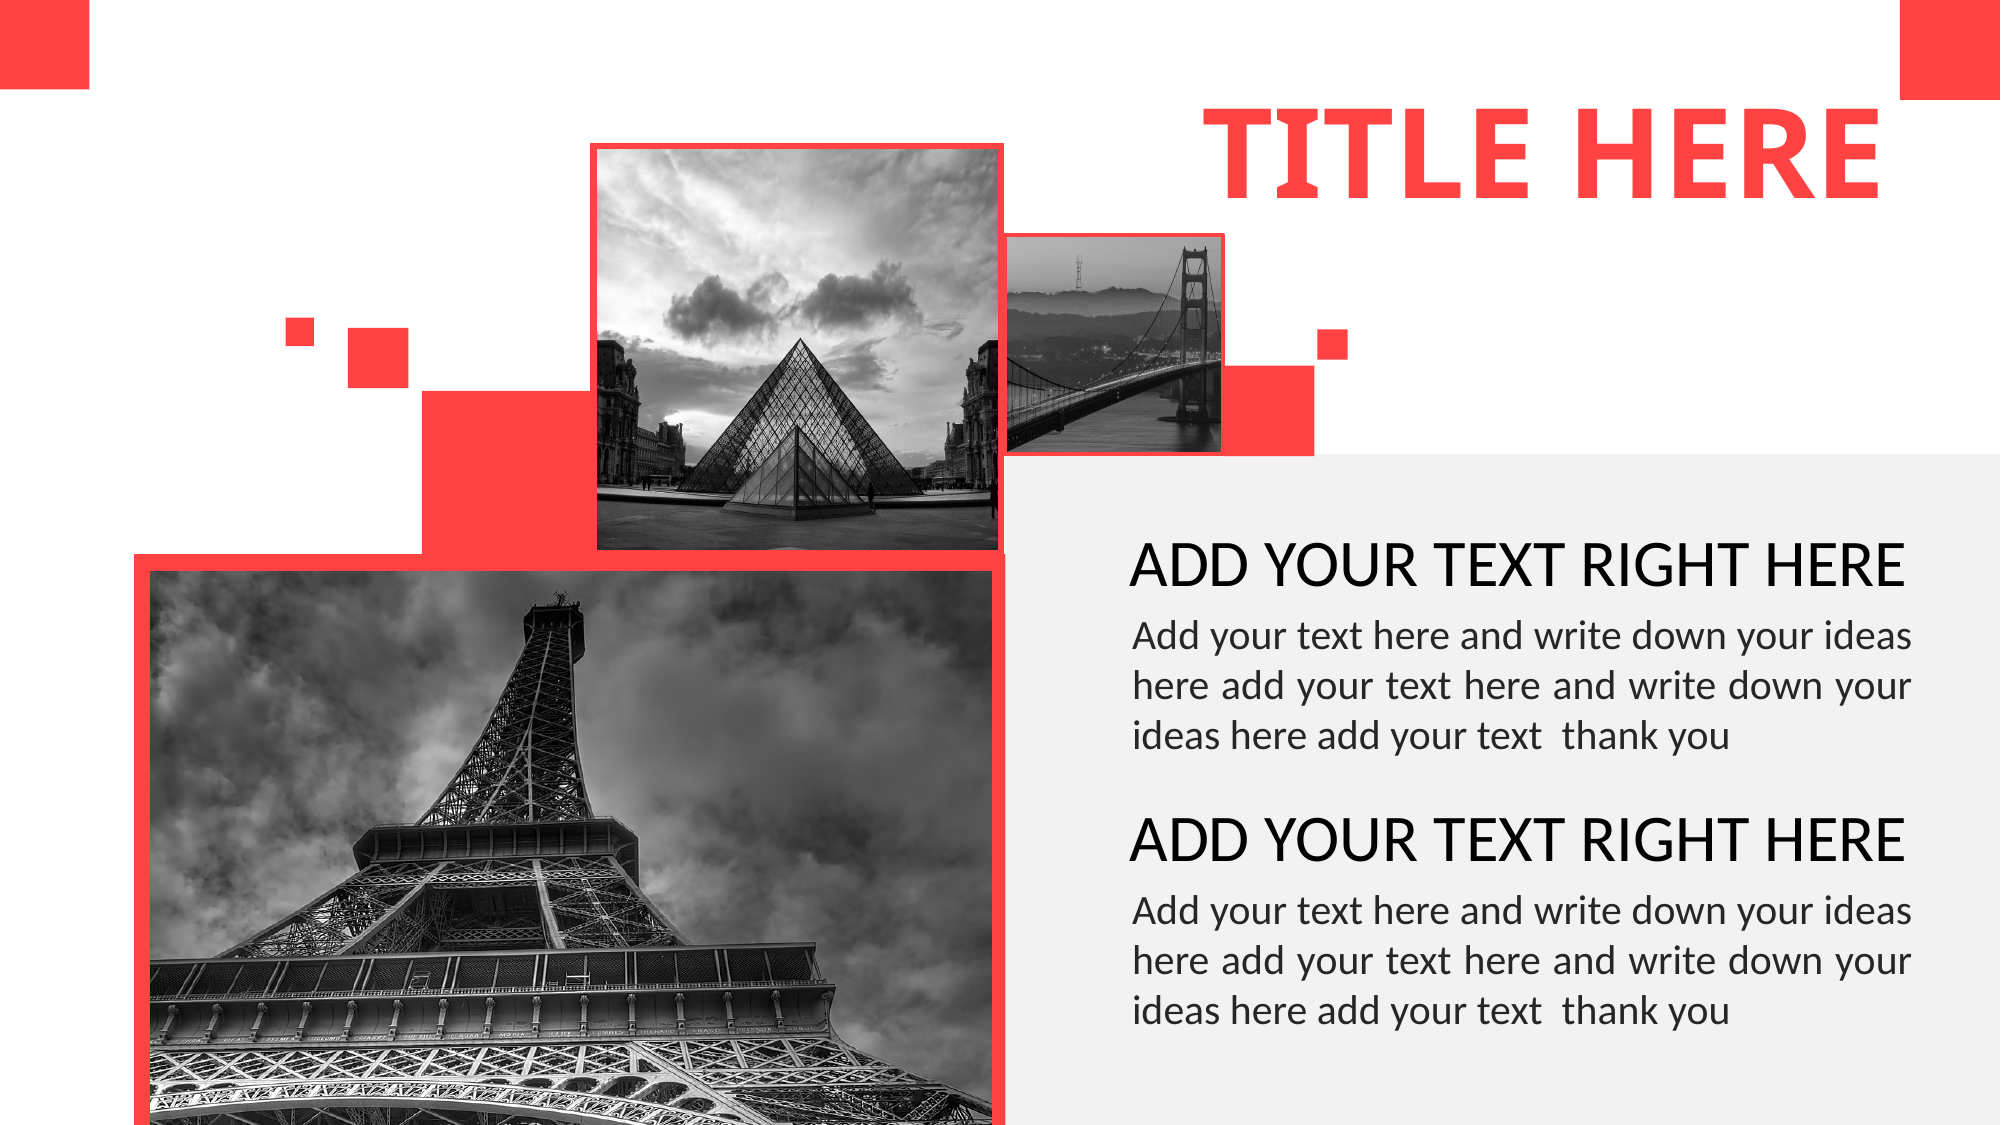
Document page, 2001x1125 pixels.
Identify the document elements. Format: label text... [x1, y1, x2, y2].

text_box Add your text here and write down your ideas here add your text here and write down your ideas here add your text thank you [1117, 600, 1928, 766]
text_box [421, 390, 594, 561]
text_box Add your text here and write down your ideas here add your text here and write down your ideas here add your text thank you [1117, 875, 1928, 1041]
picture [1006, 237, 1222, 452]
text_box [0, 0, 90, 90]
text_box [592, 145, 1002, 554]
text_box [1004, 453, 2000, 1125]
text_box [1223, 365, 1315, 457]
text_box [1899, 0, 2000, 101]
text_box TITLE HERE [1186, 65, 1928, 231]
text_box [141, 561, 1001, 1125]
text_box [1316, 328, 1349, 361]
text_box ADD YOUR TEXT RIGHT HERE [1114, 787, 1928, 883]
text_box [284, 317, 315, 347]
text_box [347, 327, 409, 389]
text_box ADD YOUR TEXT RIGHT HERE [1114, 512, 1928, 608]
